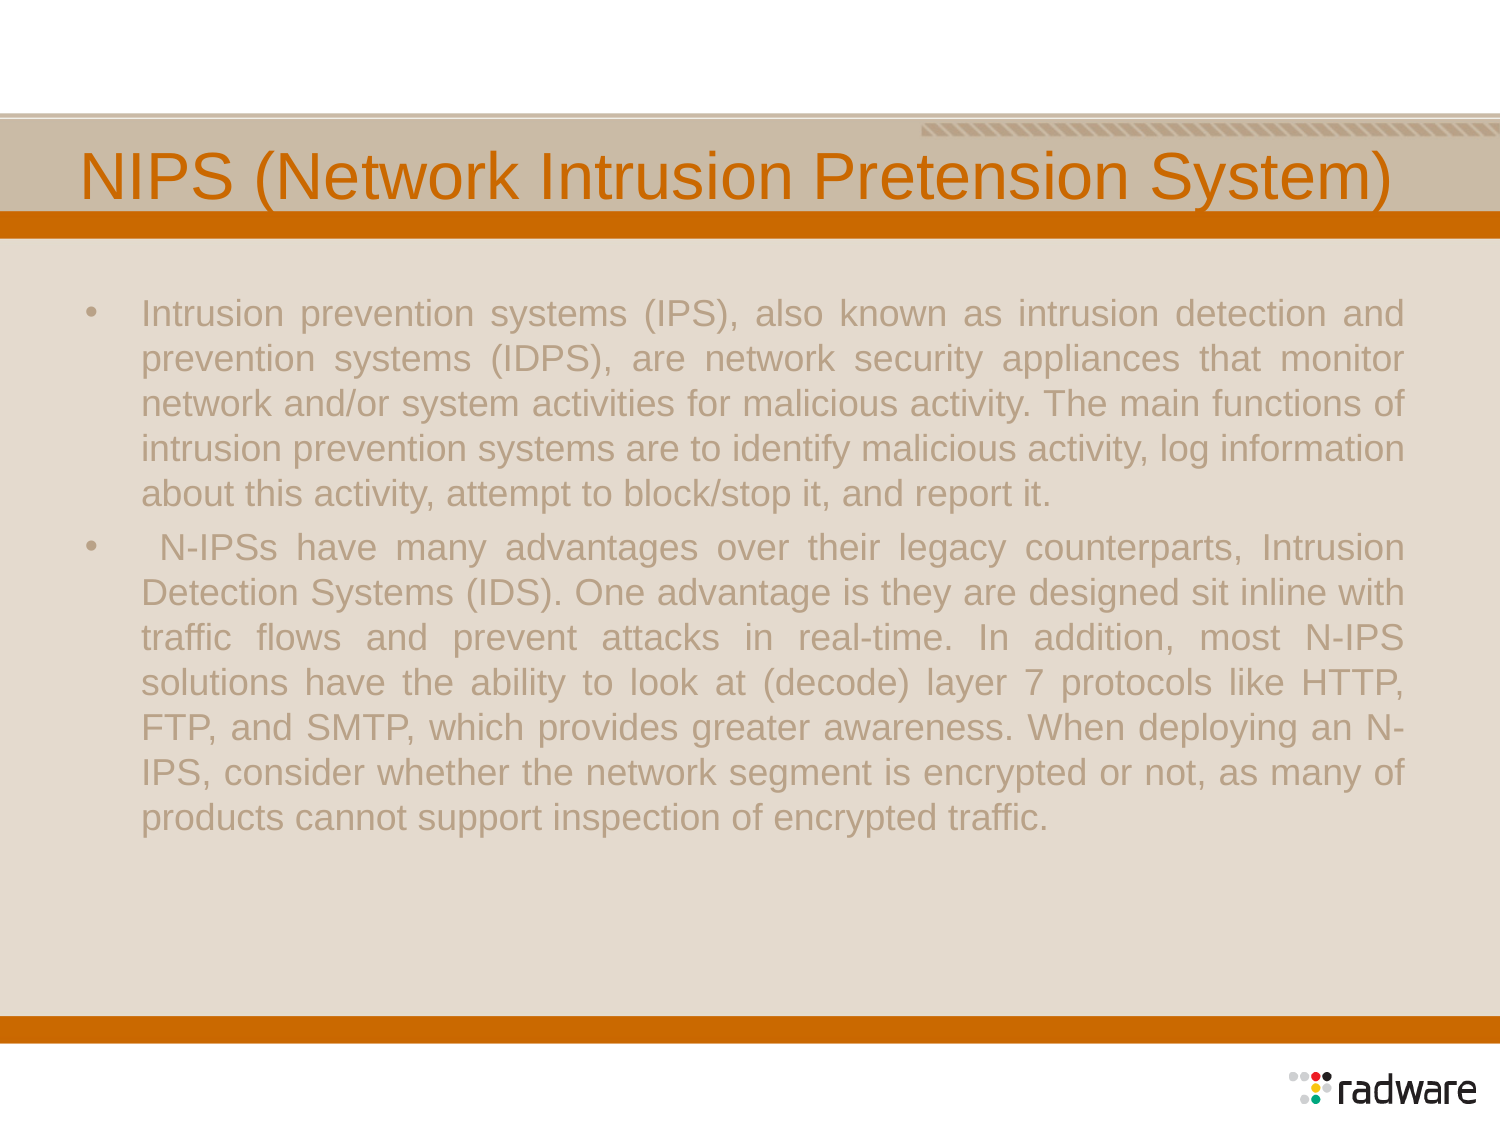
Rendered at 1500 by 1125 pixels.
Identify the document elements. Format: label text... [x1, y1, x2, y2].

picture [0, 0, 1500, 1125]
text_box NIPS (Network Intrusion Pretension System) [64, 101, 1442, 244]
text_box Intrusion prevention systems (IPS), also known as intrusion detection and prevention systems (IDPS), are network security appliances that monitor network and/or system activities for malicious activity. The main functions of intrusion prevention systems are to identify malicious activity, log information about this activity, attempt to block/stop it, and report it. N-IPSs have many advantages over their legacy counterparts, Intrusion Detection Systems (IDS). One advantage is they are designed sit inline with traffic flows and prevent attacks in real-time. In addition, most N-IPS solutions have the ability to look at (decode) layer 7 protocols like HTTP, FTP, and SMTP, which provides greater awareness. When deploying an N-IPS, consider whether the network segment is encrypted or not, as many of products cannot support inspection of encrypted traffic. [70, 281, 1421, 539]
